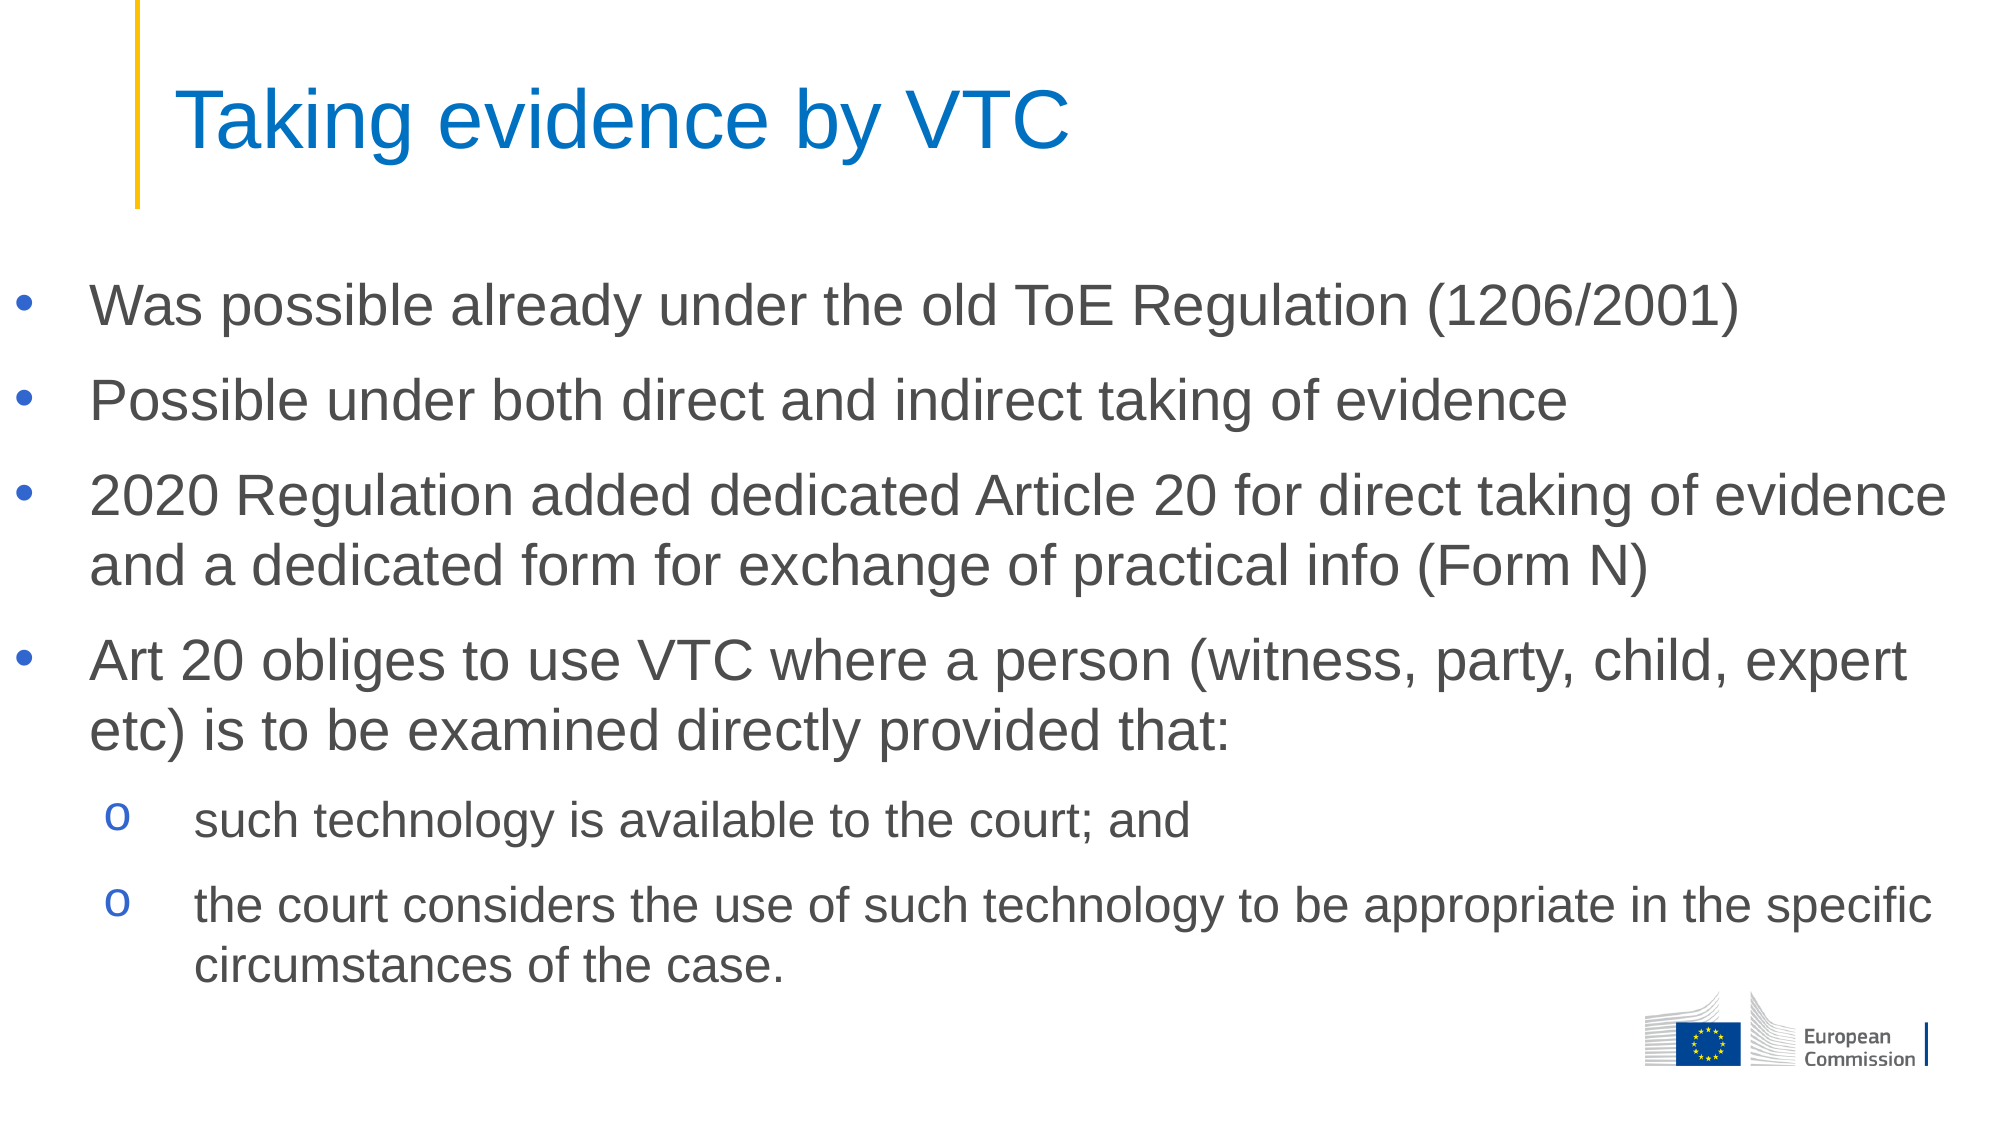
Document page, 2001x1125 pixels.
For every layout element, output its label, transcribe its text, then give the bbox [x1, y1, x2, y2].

text_box Was possible already under the old ToE Regulation (1206/2001) Possible under both direct and indirect taking of evidence 2020 Regulation added dedicated Article 20 for direct taking of evidence and a dedicated form for exchange of practical info (Form N) Art 20 obliges to use VTC where a person (witness, party, child, expert etc) is to be examined directly provided that: such technology is available to the court; and the court considers the use of such technology to be appropriate in the specific circumstances of the case. [0, 260, 2000, 1000]
title Taking evidence by VTC [159, 24, 1957, 211]
picture [1645, 1000, 1928, 1066]
